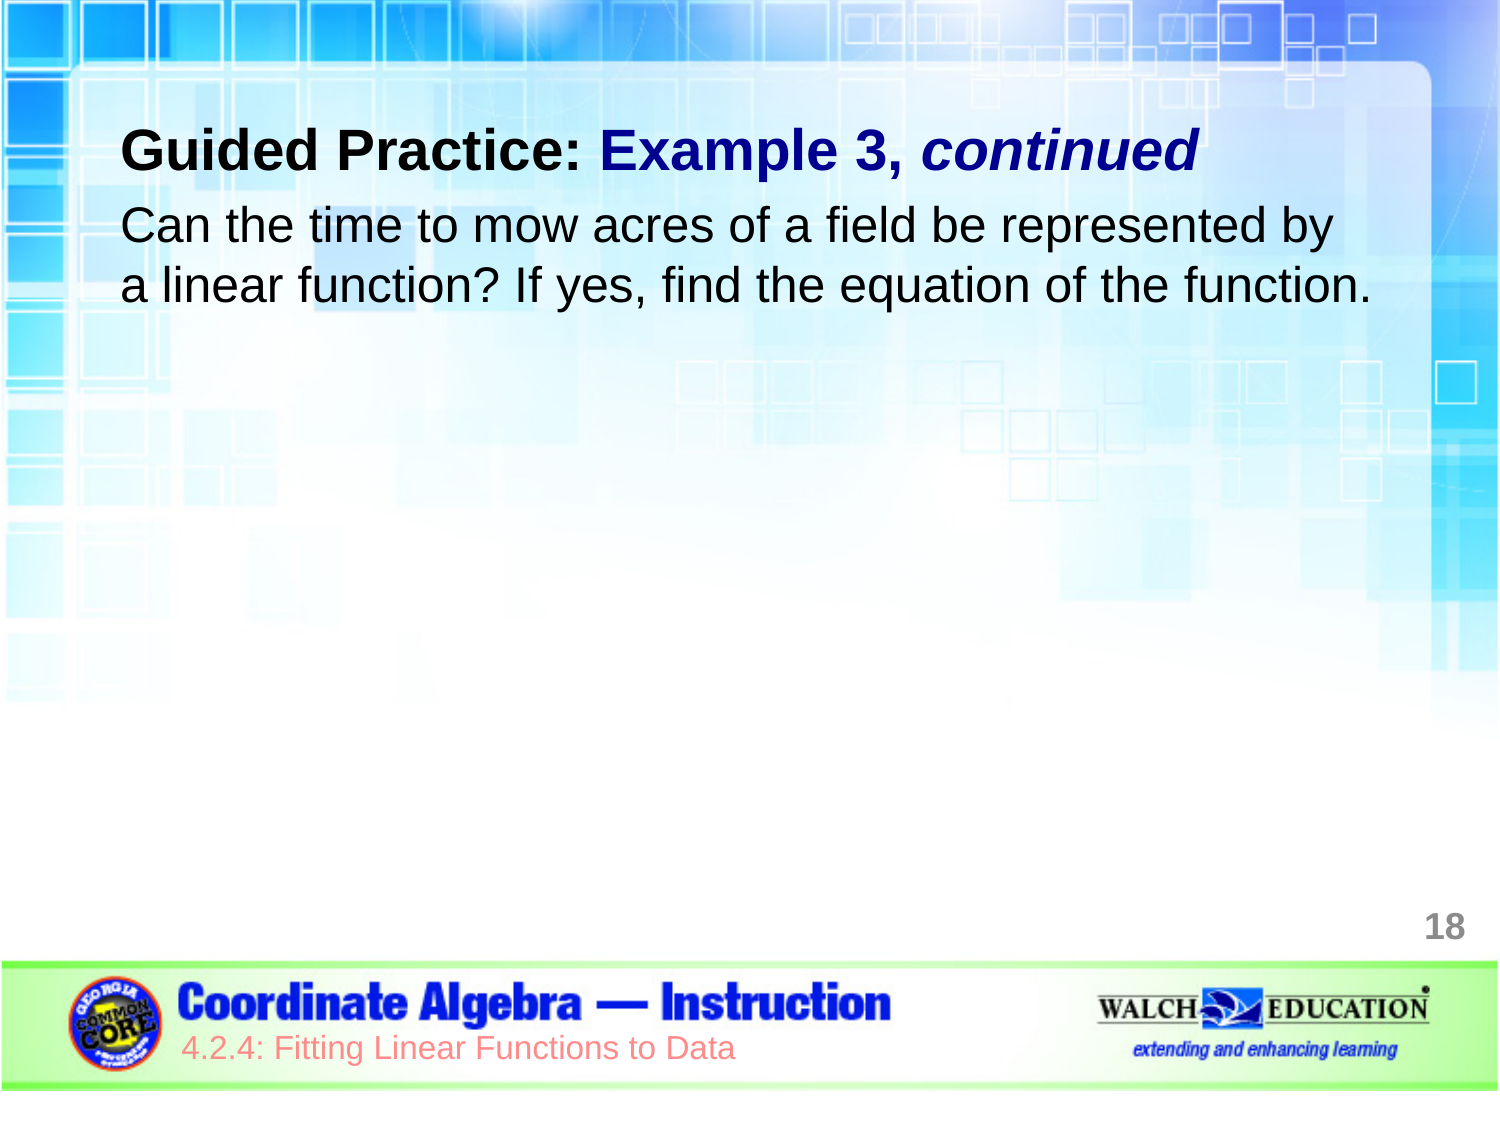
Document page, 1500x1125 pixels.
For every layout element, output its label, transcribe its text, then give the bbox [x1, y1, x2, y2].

footer 4.2.4: Fitting Linear Functions to Data [166, 1024, 1080, 1069]
slide_number 18 [1361, 901, 1481, 949]
subtitle Guided Practice: Example 3, continued Can the time to mow acres of a field be represented by a linear function? If yes, find the equation of the function. [105, 105, 1390, 925]
picture [1, 0, 1500, 1091]
